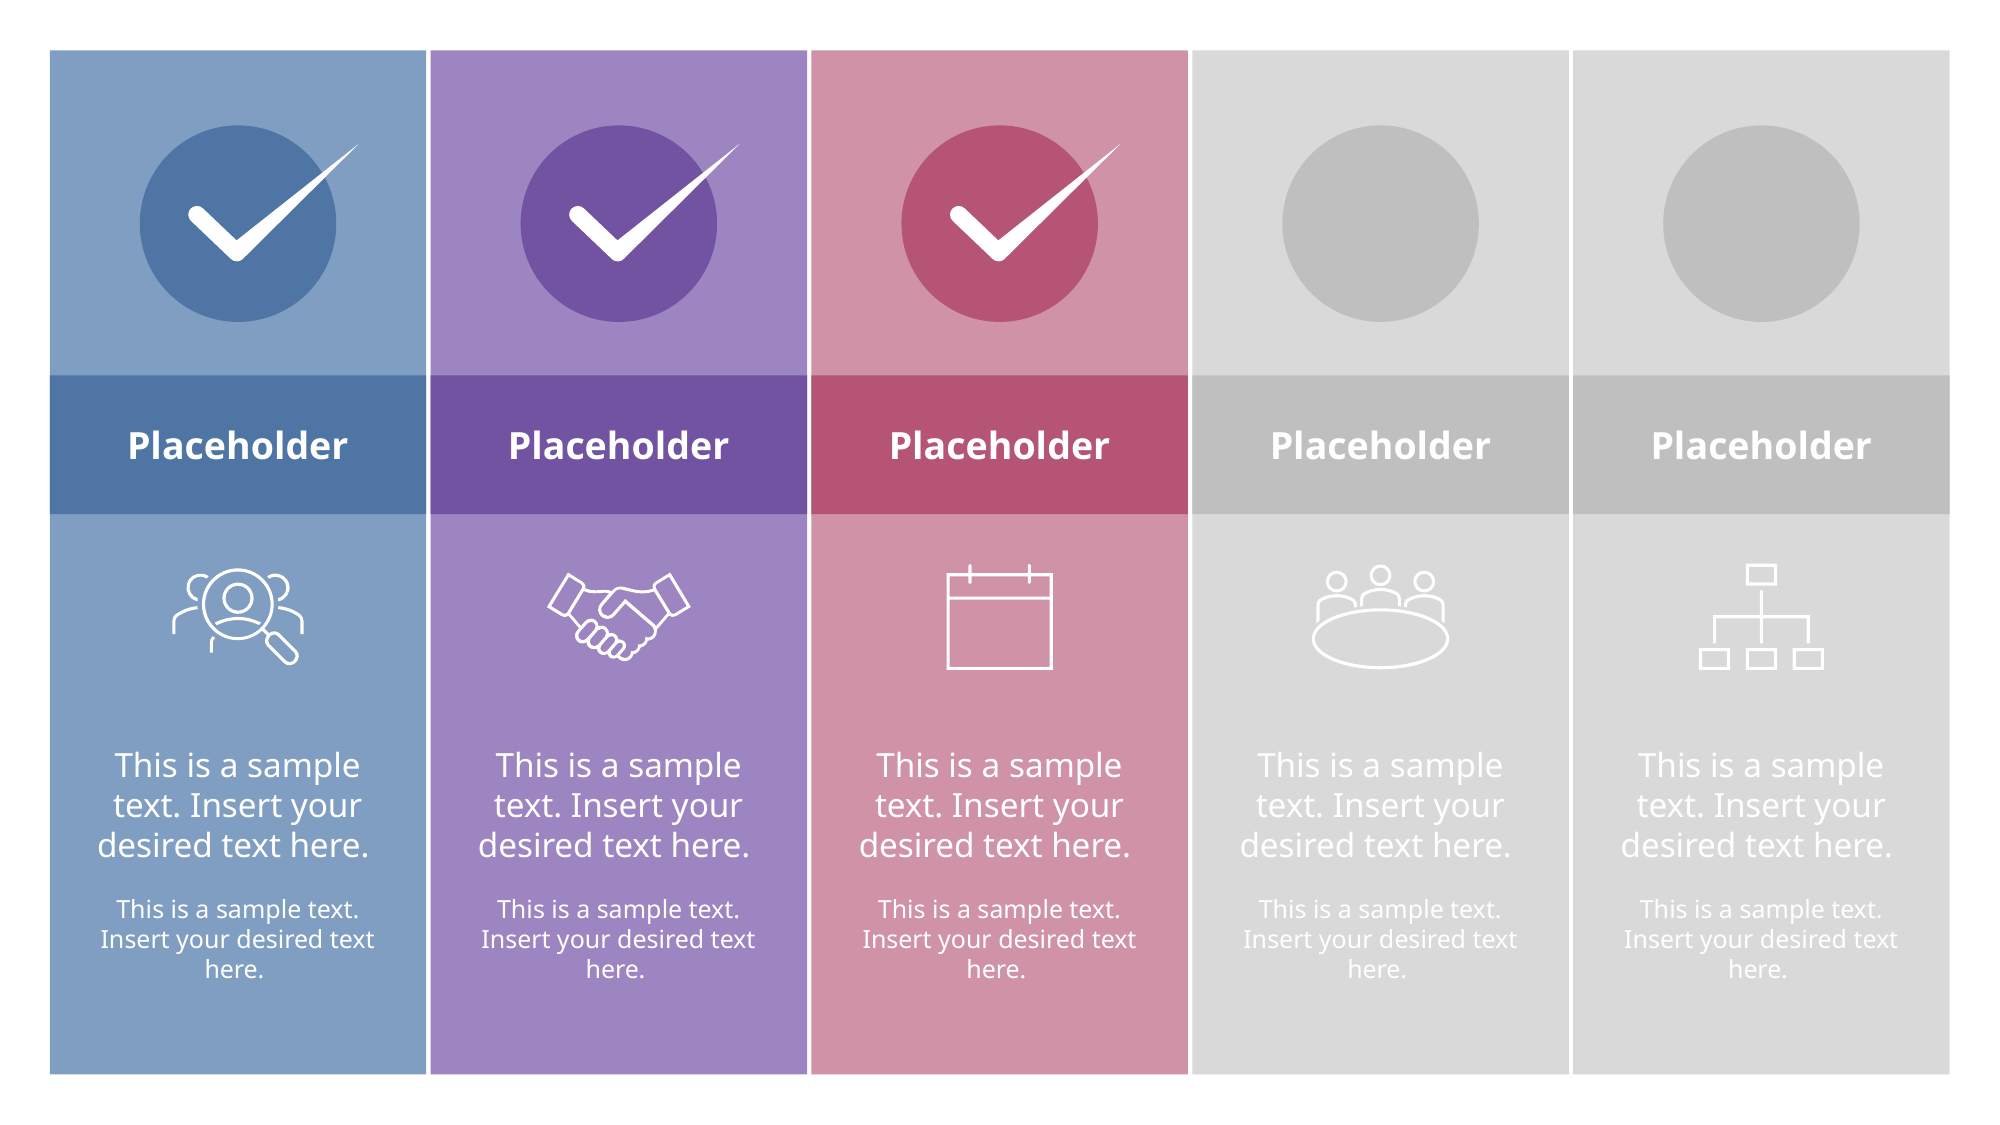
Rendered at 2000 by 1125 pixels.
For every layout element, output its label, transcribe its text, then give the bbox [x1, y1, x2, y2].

text_box This is a sample text. Insert your desired text here. This is a sample text. Insert your desired text here. [840, 743, 1159, 1023]
text_box [429, 516, 809, 1076]
text_box [1190, 516, 1571, 1076]
text_box [946, 563, 1053, 670]
text_box [186, 142, 361, 264]
text_box This is a sample text. Insert your desired text here. This is a sample text. Insert your desired text here. [78, 743, 397, 1023]
text_box [1571, 373, 1952, 516]
text_box [546, 572, 691, 662]
text_box [809, 373, 1190, 516]
text_box [809, 48, 1190, 373]
text_box Placeholder [1223, 398, 1538, 491]
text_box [1698, 563, 1825, 671]
text_box [429, 373, 809, 516]
text_box [1571, 48, 1952, 373]
text_box [1280, 123, 1481, 325]
text_box Placeholder [1604, 398, 1919, 491]
text_box [567, 142, 742, 264]
text_box [1571, 516, 1952, 1076]
text_box [1661, 123, 1862, 325]
text_box [137, 123, 339, 325]
text_box [899, 123, 1101, 325]
text_box [1190, 48, 1571, 373]
text_box [809, 516, 1190, 1076]
text_box This is a sample text. Insert your desired text here. This is a sample text. Insert your desired text here. [459, 743, 778, 1023]
text_box Placeholder [81, 398, 395, 491]
text_box [429, 48, 809, 373]
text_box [1311, 564, 1450, 670]
text_box [947, 142, 1123, 264]
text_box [172, 568, 304, 666]
text_box Placeholder [842, 398, 1157, 491]
text_box [48, 373, 428, 516]
text_box [518, 123, 720, 325]
text_box [48, 516, 428, 1076]
text_box [1190, 373, 1571, 516]
text_box [48, 48, 428, 373]
text_box This is a sample text. Insert your desired text here. This is a sample text. Insert your desired text here. [1221, 743, 1540, 1023]
text_box Placeholder [461, 398, 776, 491]
text_box This is a sample text. Insert your desired text here. This is a sample text. Insert your desired text here. [1602, 743, 1921, 1023]
